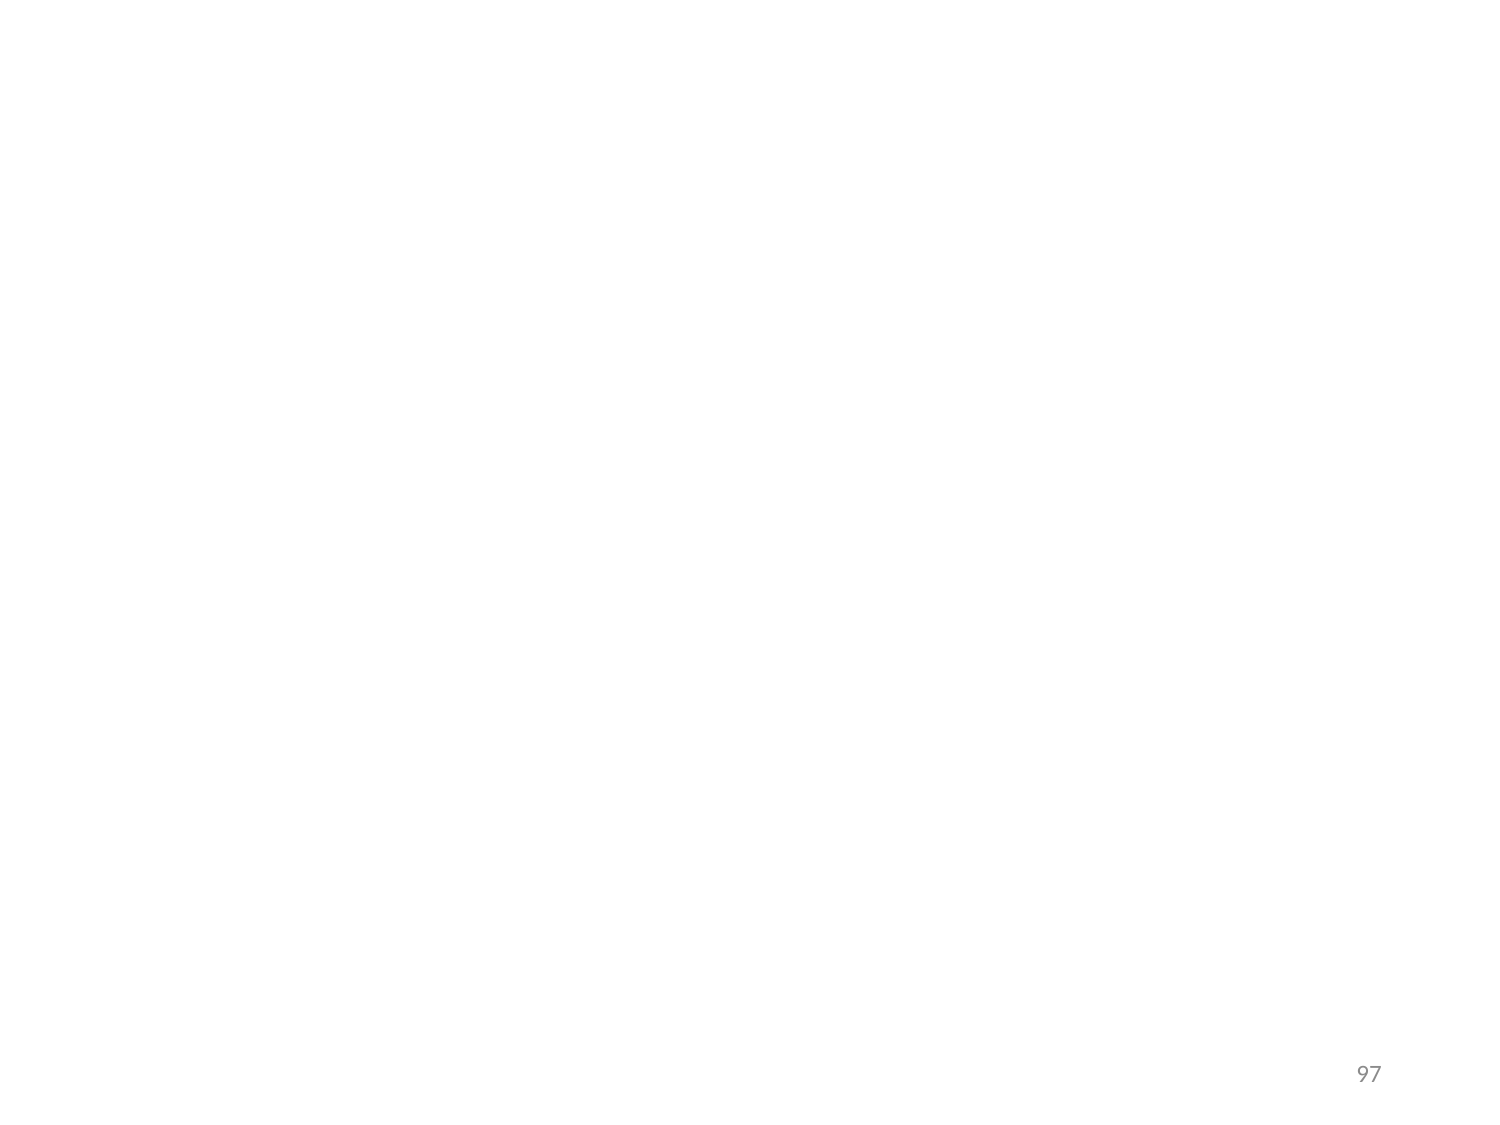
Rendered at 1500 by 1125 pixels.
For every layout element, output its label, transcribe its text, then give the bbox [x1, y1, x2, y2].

slide_number 97 [1059, 1042, 1397, 1103]
